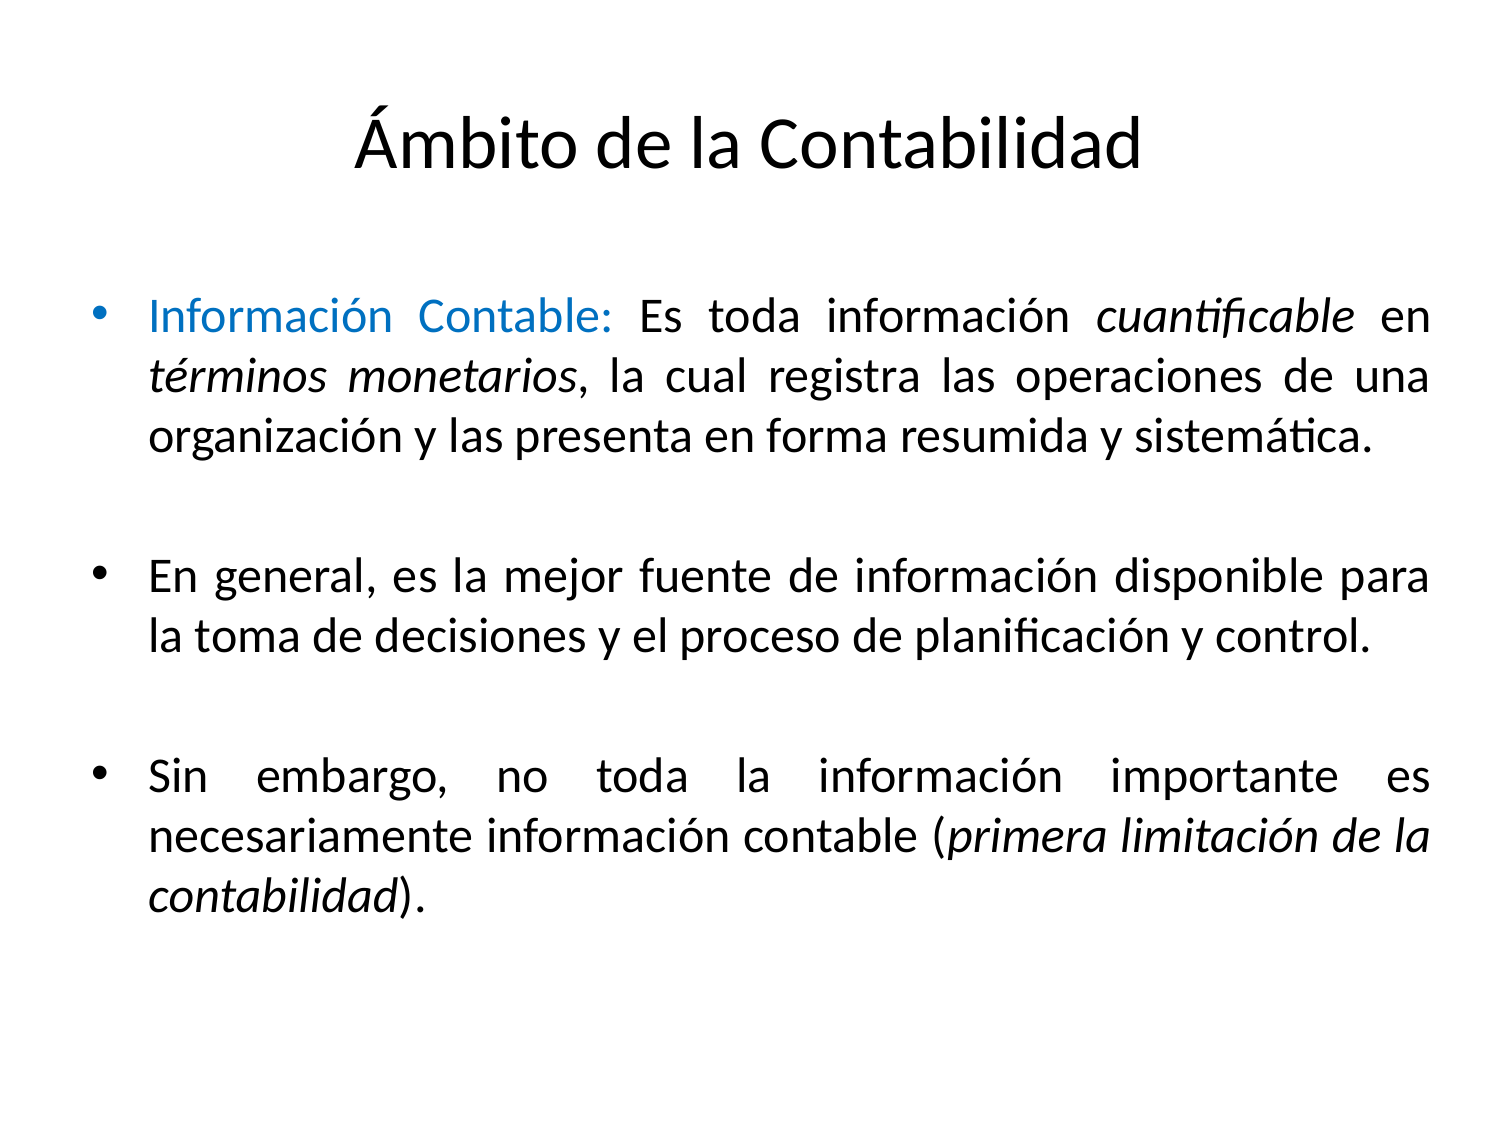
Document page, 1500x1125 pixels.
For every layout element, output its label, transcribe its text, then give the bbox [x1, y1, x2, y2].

list Información Contable: Es toda información cuantificable en términos monetarios, la cual registra las operaciones de una organización y las presenta en forma resumida y sistemática. En general, es la mejor fuente de información disponible para la toma de decisiones y el proceso de planificación y control. Sin embargo, no toda la información importante es necesariamente información contable (primera limitación de la contabilidad). [76, 275, 1447, 1071]
text_box [762, 324, 1388, 1000]
title Ámbito de la Contabilidad [75, 45, 1425, 233]
